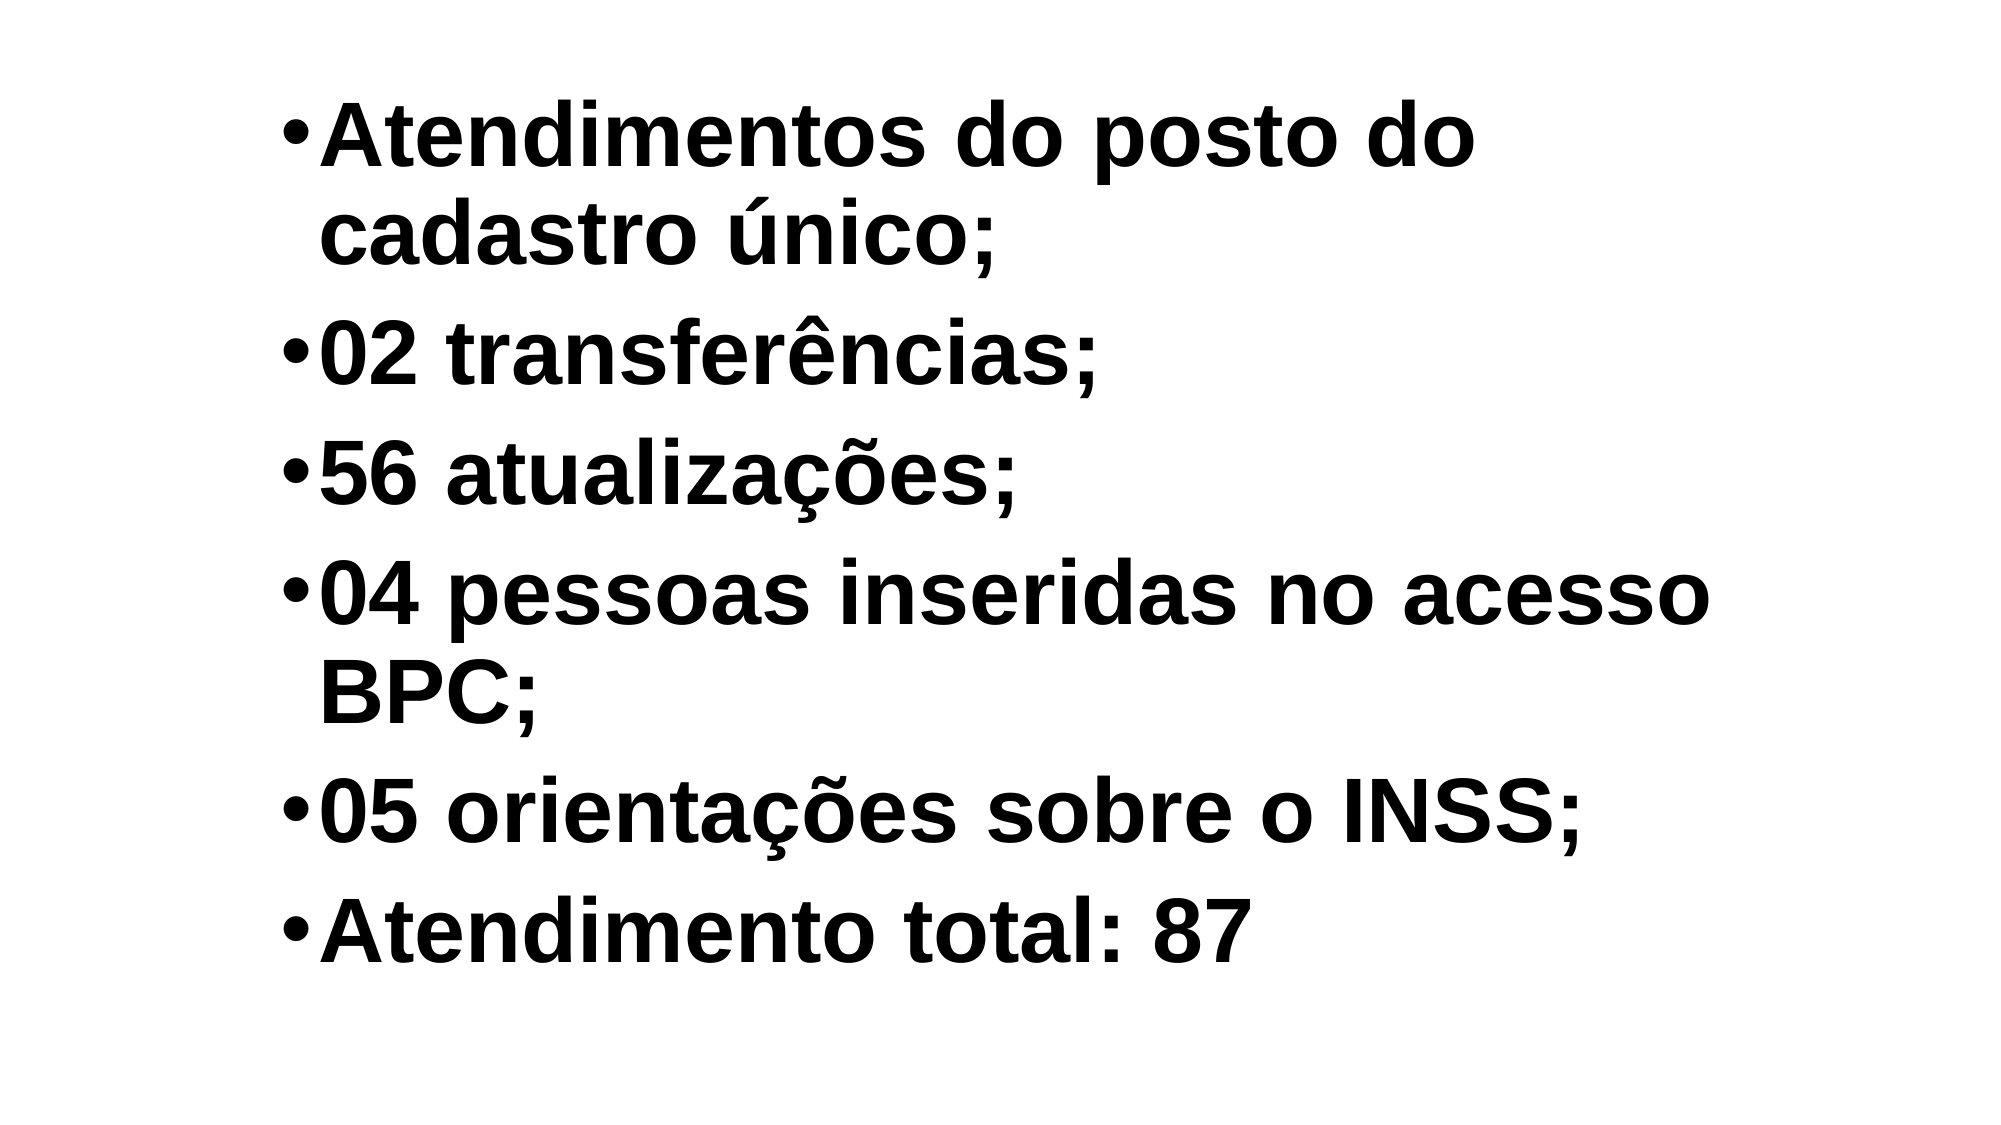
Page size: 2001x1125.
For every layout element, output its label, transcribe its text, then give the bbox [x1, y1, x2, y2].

list Atendimentos do posto do cadastro único; 02 transferências; 56 atualizações; 04 pessoas inseridas no acesso BPC; 05 orientações sobre o INSS; Atendimento total: 87 [265, 79, 1888, 1125]
